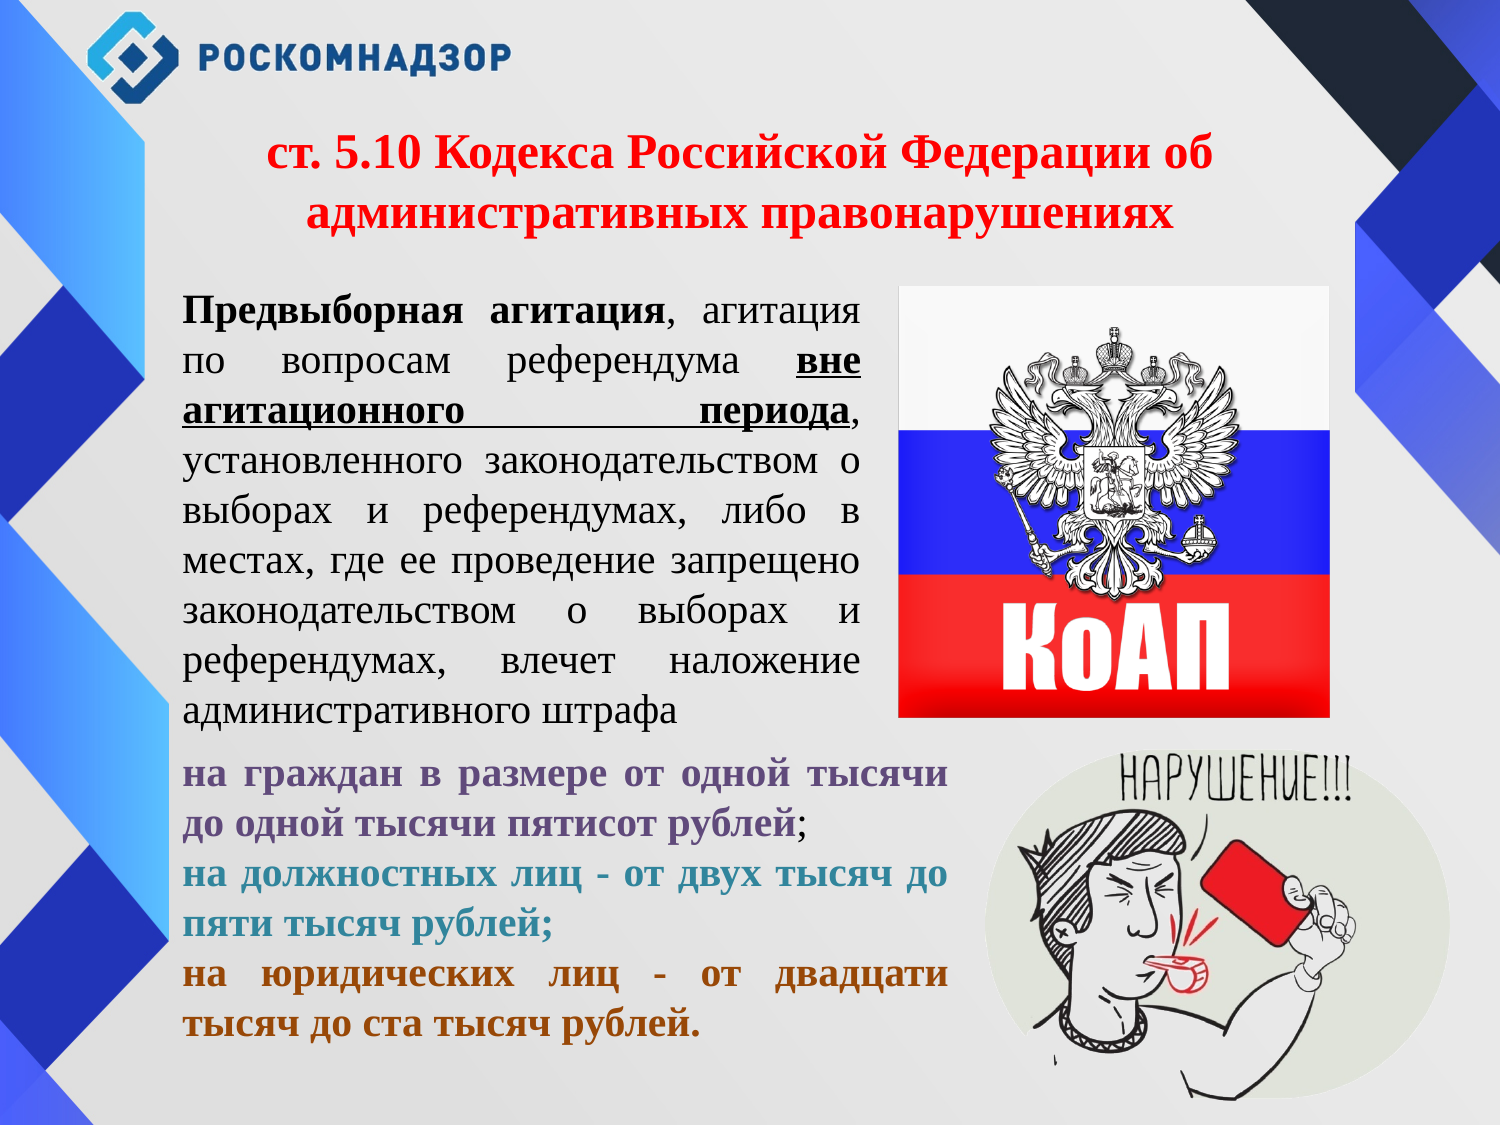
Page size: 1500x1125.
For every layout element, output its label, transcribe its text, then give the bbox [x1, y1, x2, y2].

text_box на граждан в размере от одной тысячи до одной тысячи пятисот рублей; на должностных лиц - от двух тысяч до пяти тысяч рублей; на юридических лиц - от двадцати тысяч до ста тысяч рублей. [167, 737, 964, 1053]
text_box ст. 5.10 Кодекса Российской Федерации об административных правонарушениях [127, 110, 1353, 246]
text_box Предвыборная агитация, агитация по вопросам референдума вне агитационного периода, установленного законодательством о выборах и референдумах, либо в местах, где ее проведение запрещено законодательством о выборах и референдумах, влечет наложение административного штрафа [167, 274, 876, 737]
picture [0, 0, 1500, 1125]
